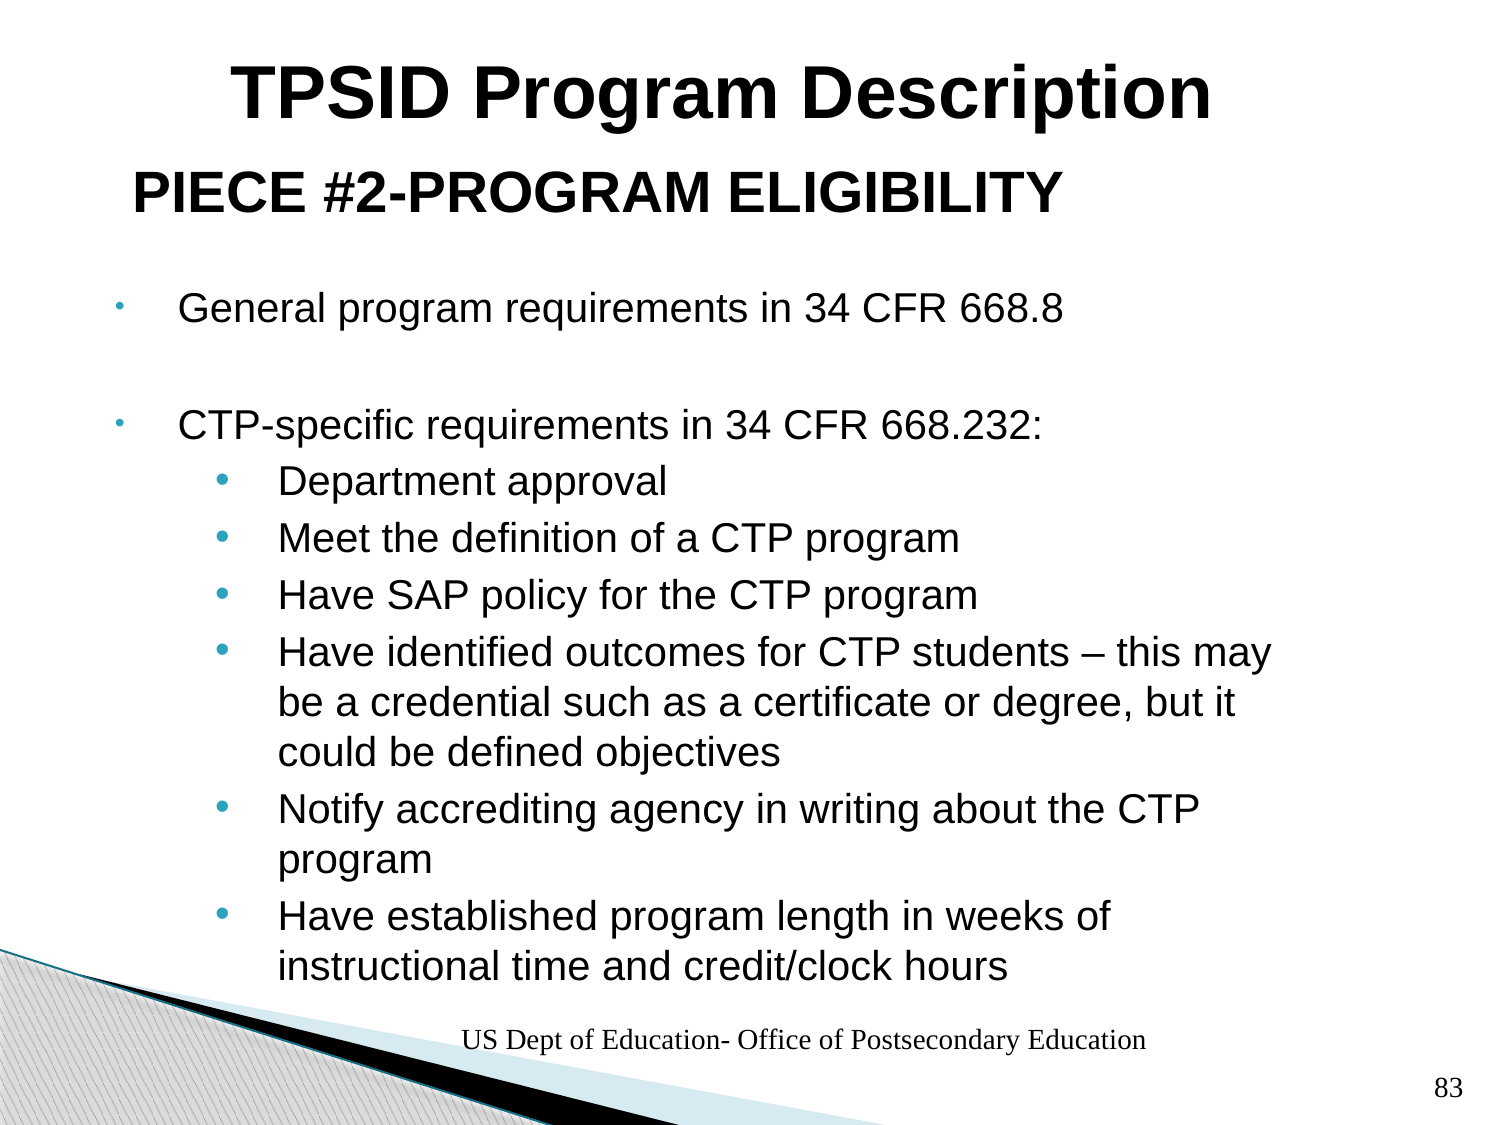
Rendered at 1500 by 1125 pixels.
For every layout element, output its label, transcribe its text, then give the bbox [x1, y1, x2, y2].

list PIECE #2-PROGRAM ELIGIBILITY General program requirements in 34 CFR 668.8 CTP-specific requirements in 34 CFR 668.232: Department approval Meet the definition of a CTP program Have SAP policy for the CTP program Have identified outcomes for CTP students – this may be a credential such as a certificate or degree, but it could be defined objectives Notify accrediting agency in writing about the CTP program Have established program length in weeks of instructional time and credit/clock hours [99, 62, 1325, 875]
title TPSID Program Description [216, 24, 1479, 152]
footer US Dept of Education- Office of Postsecondary Education [387, 1025, 1163, 1063]
slide_number 83 [1418, 1051, 1479, 1112]
